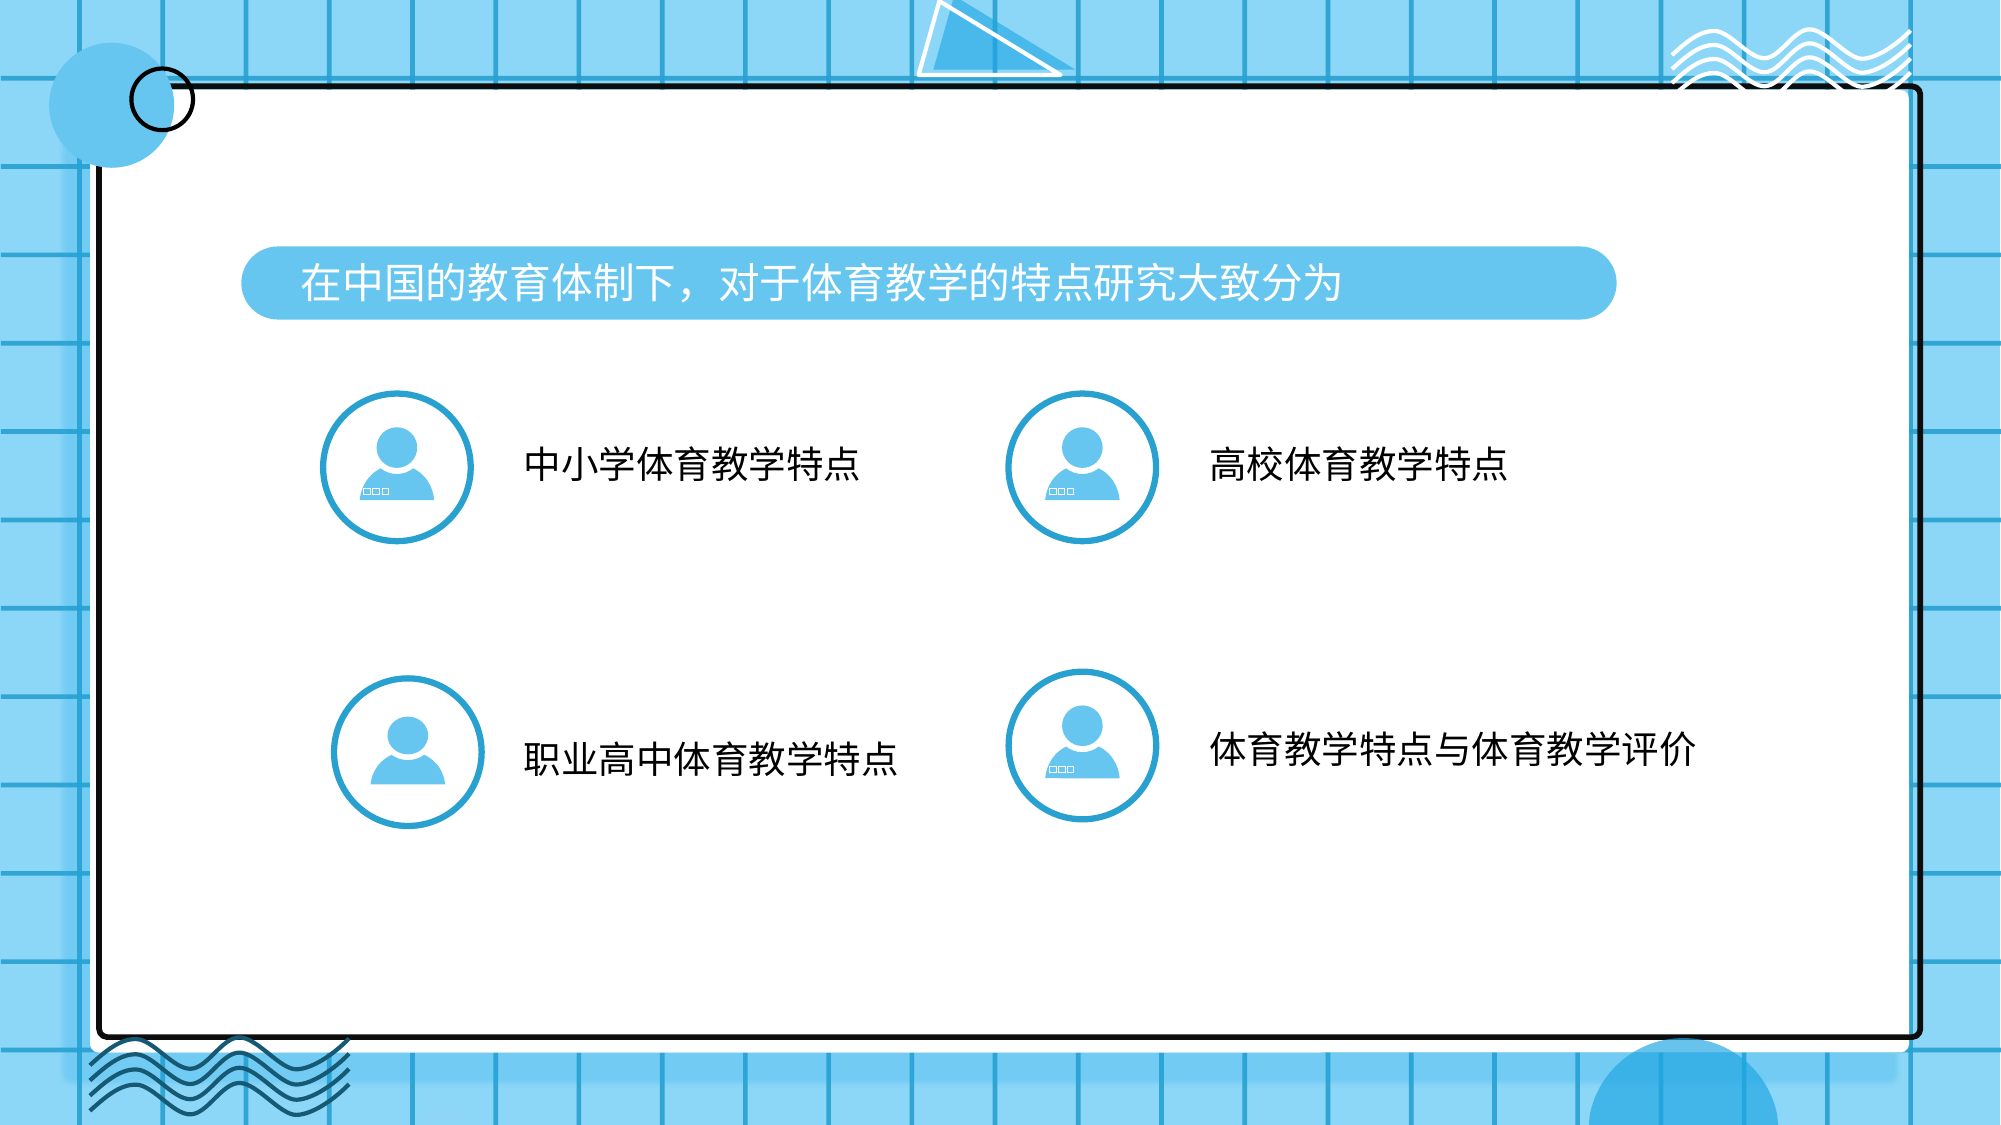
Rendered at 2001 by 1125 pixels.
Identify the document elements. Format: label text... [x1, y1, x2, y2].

text_box 高校体育教学特点 [1194, 411, 1647, 494]
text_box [333, 678, 482, 827]
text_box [1008, 393, 1157, 542]
text_box 中小学体育教学特点 [508, 411, 962, 494]
text_box 行业PPT模板http://www.1ppt.com/hangye/ [407, 1105, 644, 1125]
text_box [211, 246, 1617, 320]
text_box 体育教学特点与体育教学评价 [1194, 696, 1741, 779]
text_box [322, 393, 471, 542]
text_box 职业高中体育教学特点 [508, 706, 962, 789]
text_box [1008, 671, 1157, 820]
